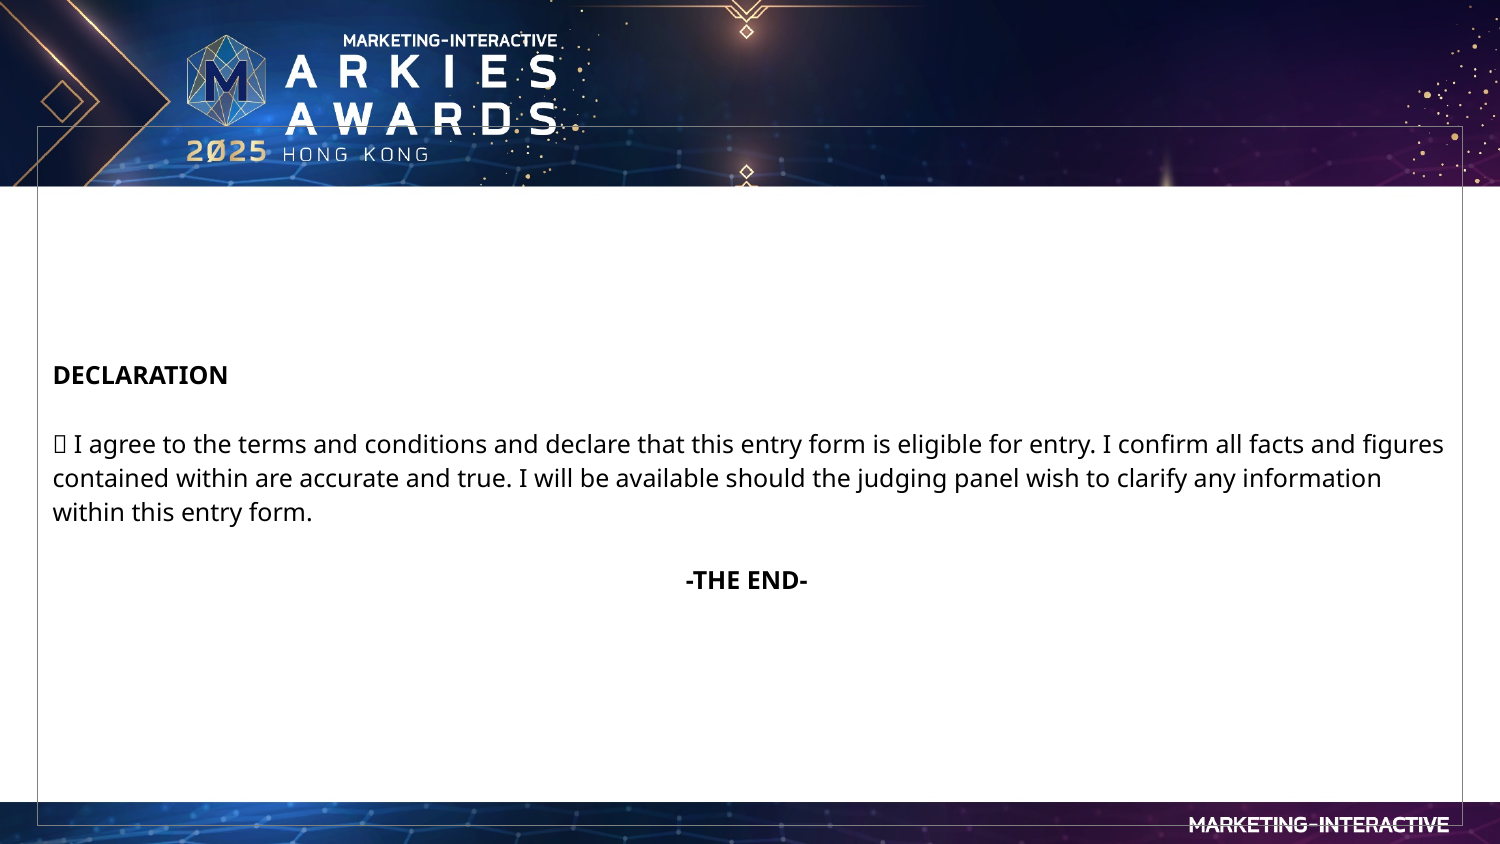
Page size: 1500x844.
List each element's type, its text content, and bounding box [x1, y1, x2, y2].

text_box [34, 18, 1276, 106]
table_header DECLARATION  I agree to the terms and conditions and declare that this entry form is eligible for entry. I confirm all facts and figures contained within are accurate and true. I will be available should the judging panel wish to clarify any information within this entry form. -THE END- [38, 127, 1462, 825]
picture [0, 0, 1500, 844]
